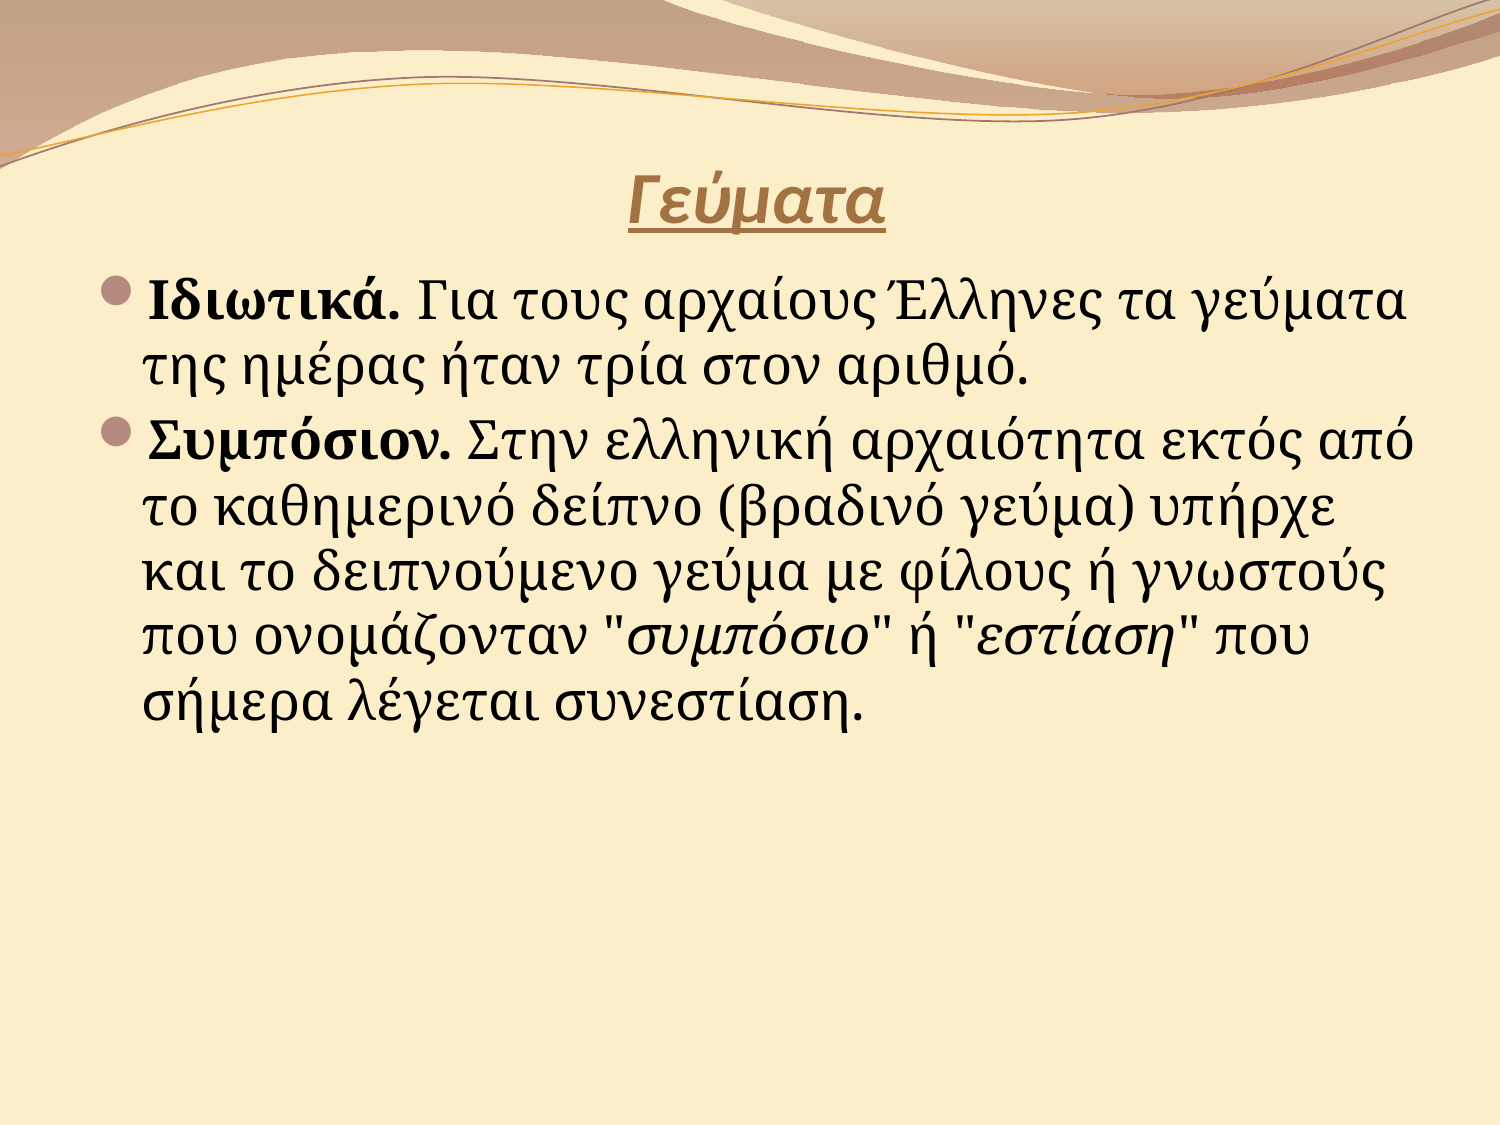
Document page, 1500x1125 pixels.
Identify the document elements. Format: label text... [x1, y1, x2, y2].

title Γεύματα [82, 140, 1432, 257]
list Ιδιωτικά. Για τους αρχαίους Έλληνες τα γεύματα της ημέρας ήταν τρία στον αριθμό. Συμπόσιον. Στην ελληνική αρχαιότητα εκτός από το καθημερινό δείπνο (βραδινό γεύμα) υπήρχε και το δειπνούμενο γεύμα με φίλους ή γνωστούς που ονομάζονταν "συμπόσιο" ή "εστίαση" που σήμερα λέγεται συνεστίαση. [82, 257, 1432, 978]
